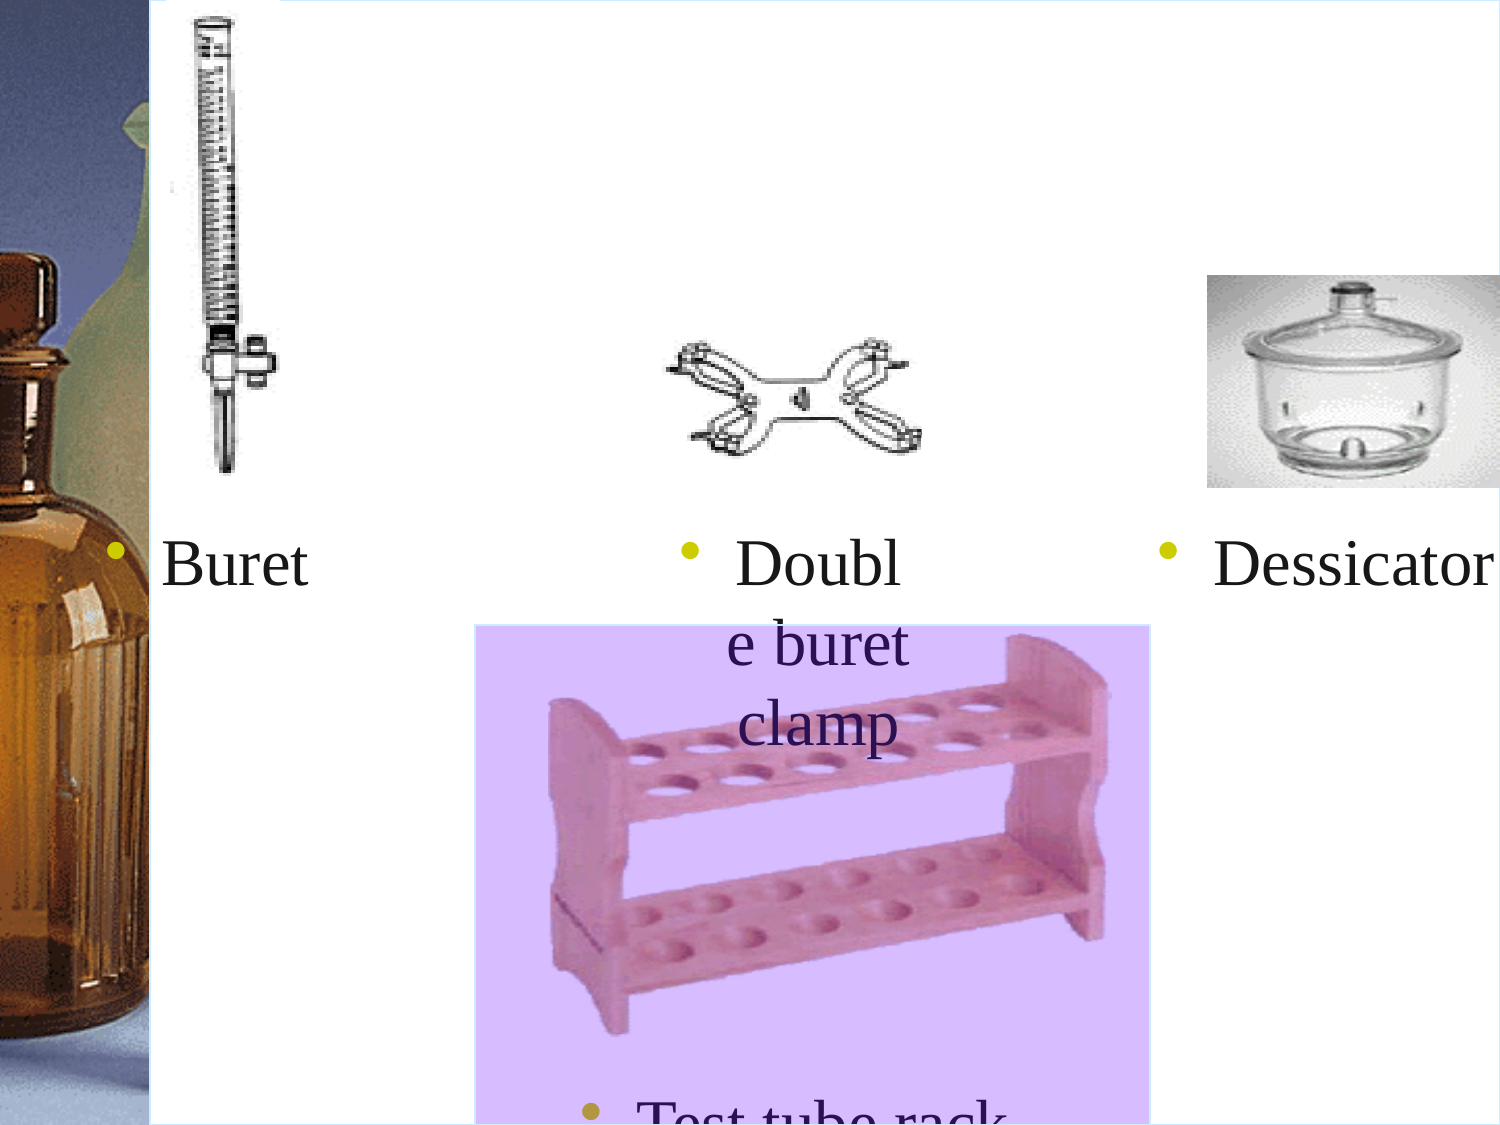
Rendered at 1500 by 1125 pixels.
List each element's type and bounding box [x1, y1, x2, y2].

list [149, 0, 1500, 1125]
picture [0, 0, 149, 1125]
